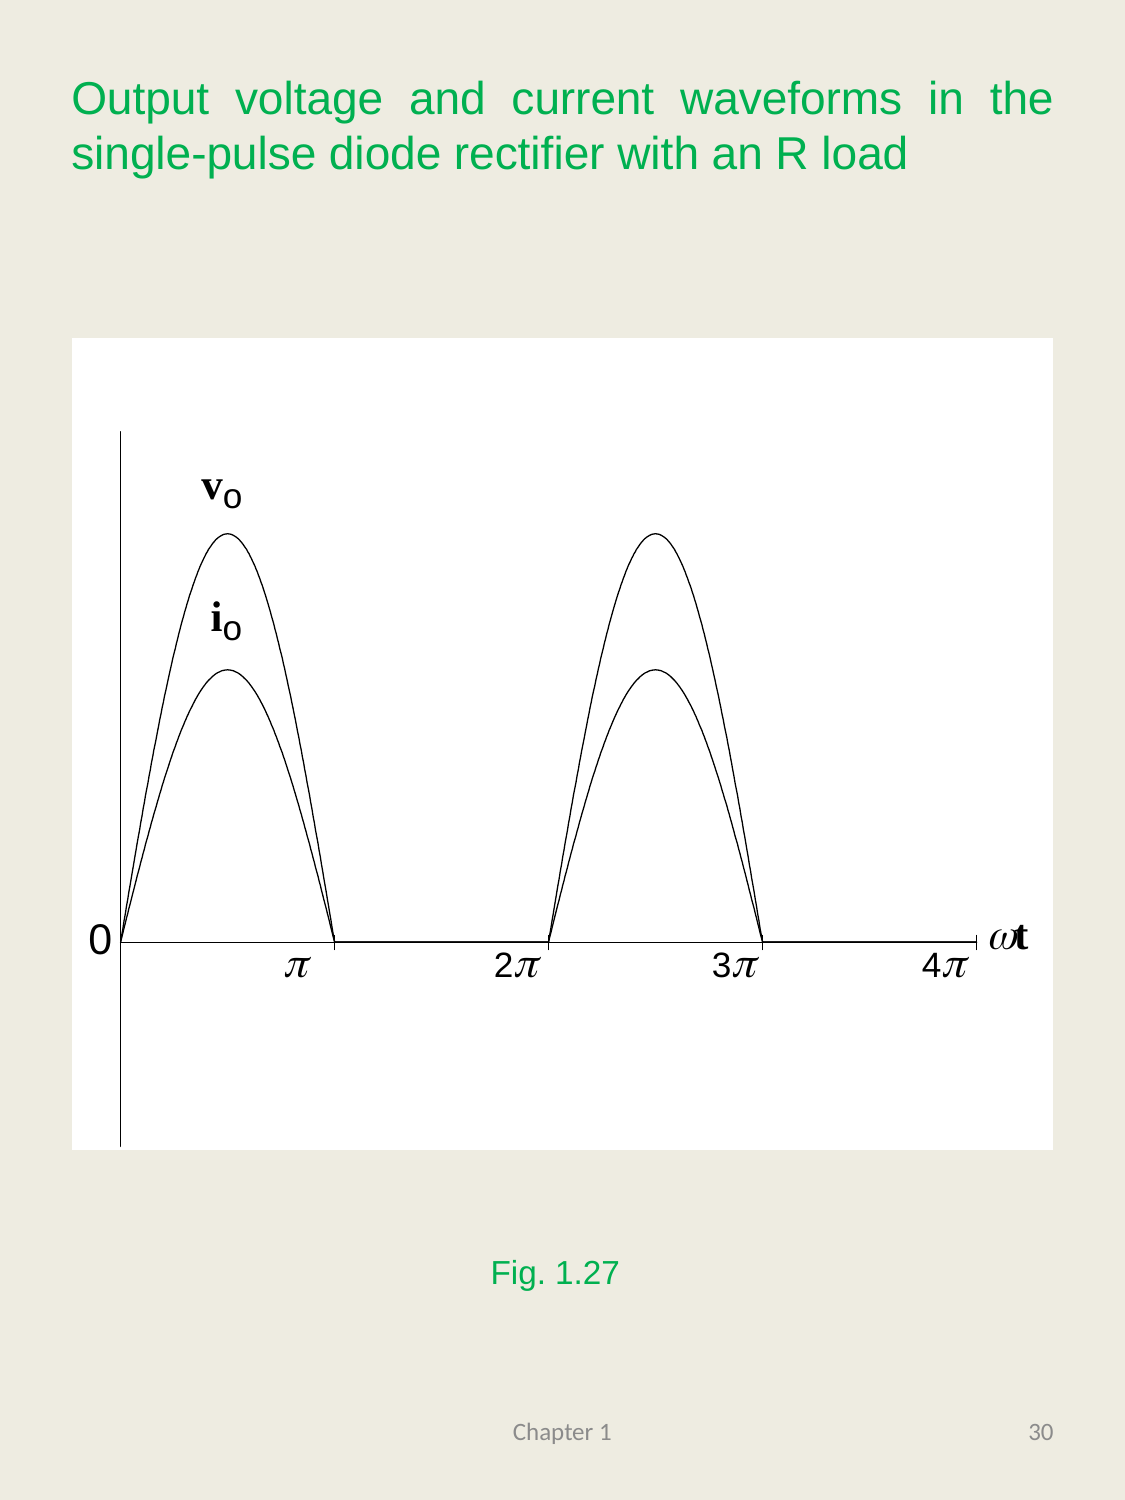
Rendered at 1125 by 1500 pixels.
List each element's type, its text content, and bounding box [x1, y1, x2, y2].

title Output voltage and current waveforms in the single-pulse diode rectifier with an R load [56, 60, 1069, 188]
footer Chapter 1 [384, 1390, 741, 1471]
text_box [71, 337, 1054, 1151]
slide_number 30 [806, 1390, 1069, 1471]
text_box Fig. 1.27 [475, 1244, 636, 1300]
